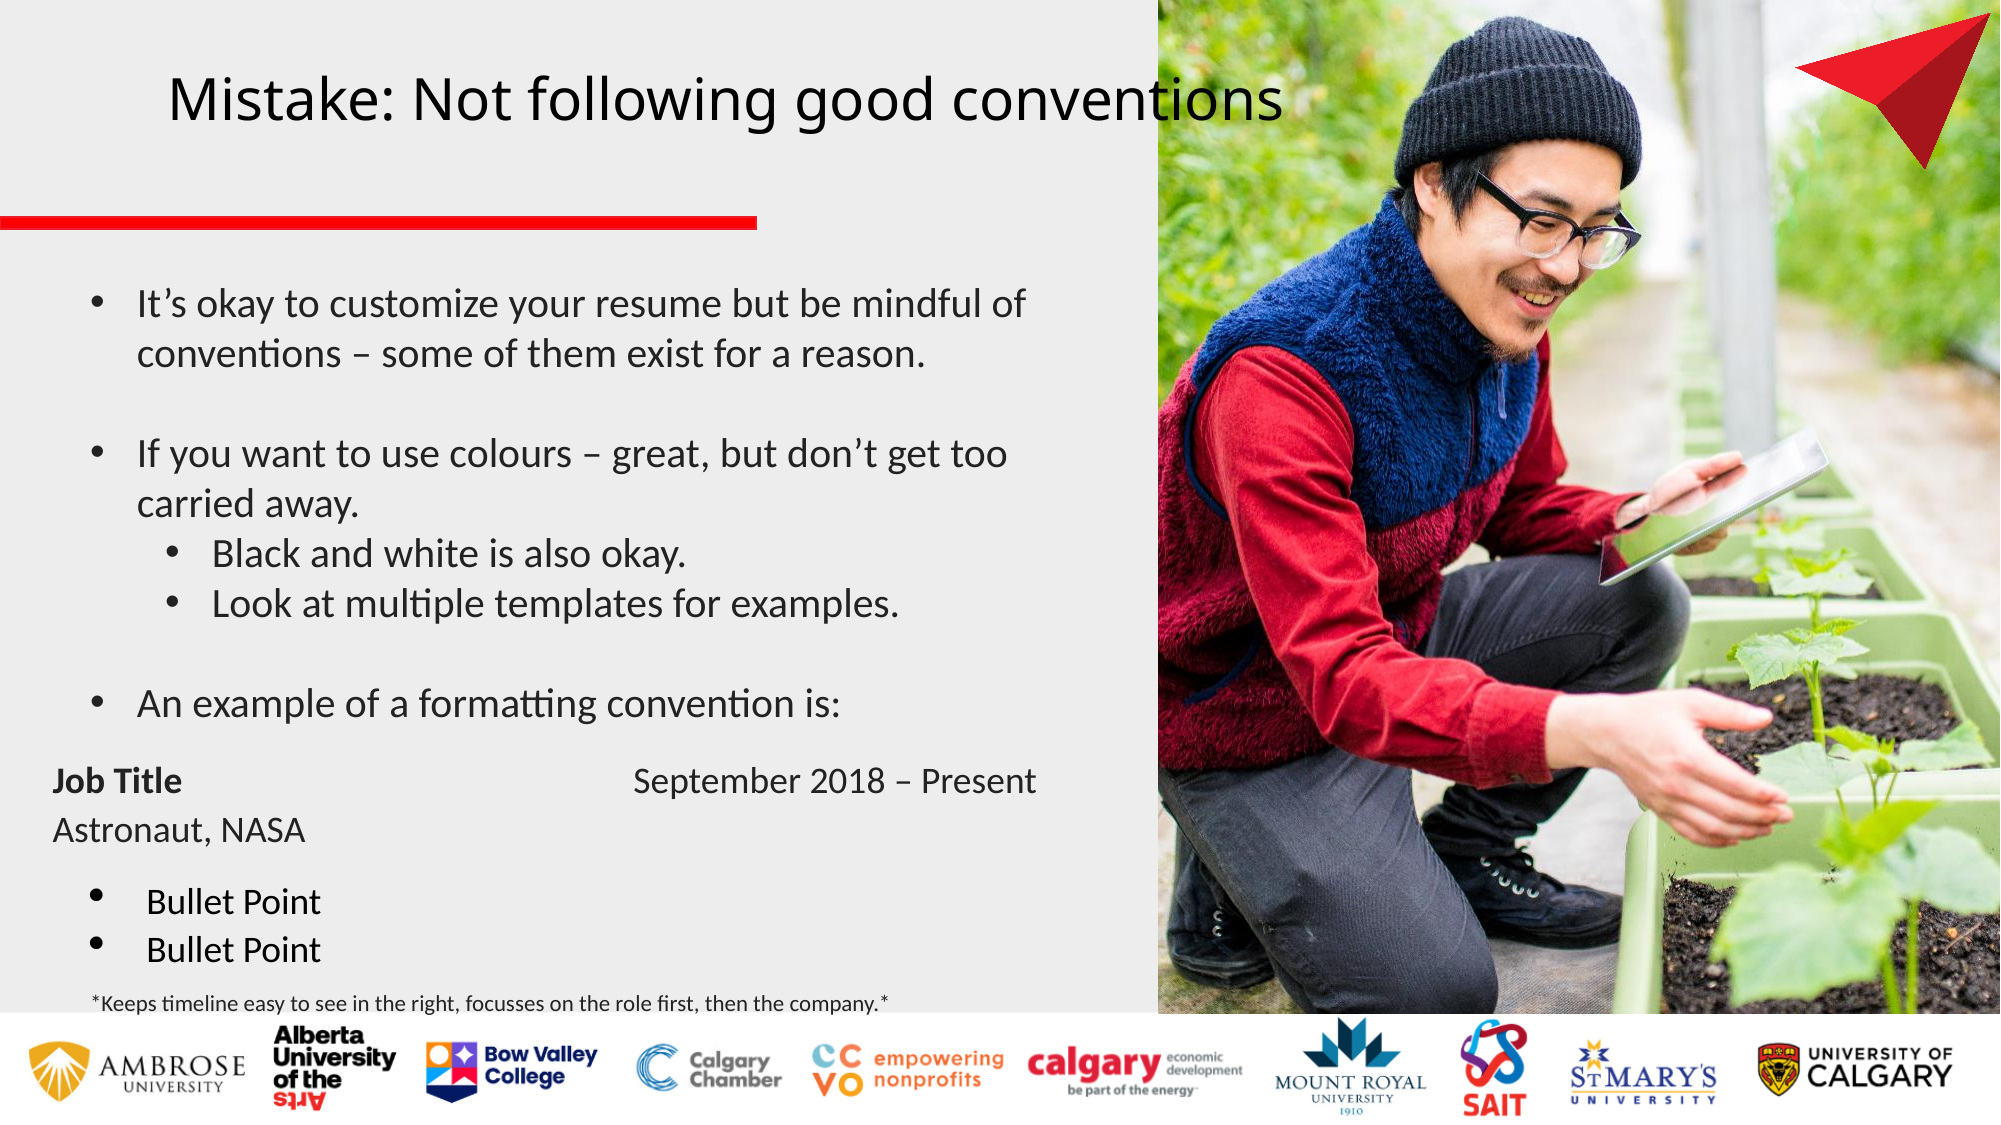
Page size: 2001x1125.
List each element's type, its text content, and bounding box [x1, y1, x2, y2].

text_box It’s okay to customize your resume but be mindful of conventions – some of them exist for a reason. If you want to use colours – great, but don’t get too carried away. Black and white is also okay. Look at multiple templates for examples. An example of a formatting convention is: Job Title September 2018 – Present Astronaut, NASA Bullet Point Bullet Point *Keeps timeline easy to see in the right, focusses on the role first, then the company.* [0, 218, 1125, 1095]
picture [0, 0, 2001, 1125]
text_box Mistake: Not following good conventions [152, 55, 1157, 210]
